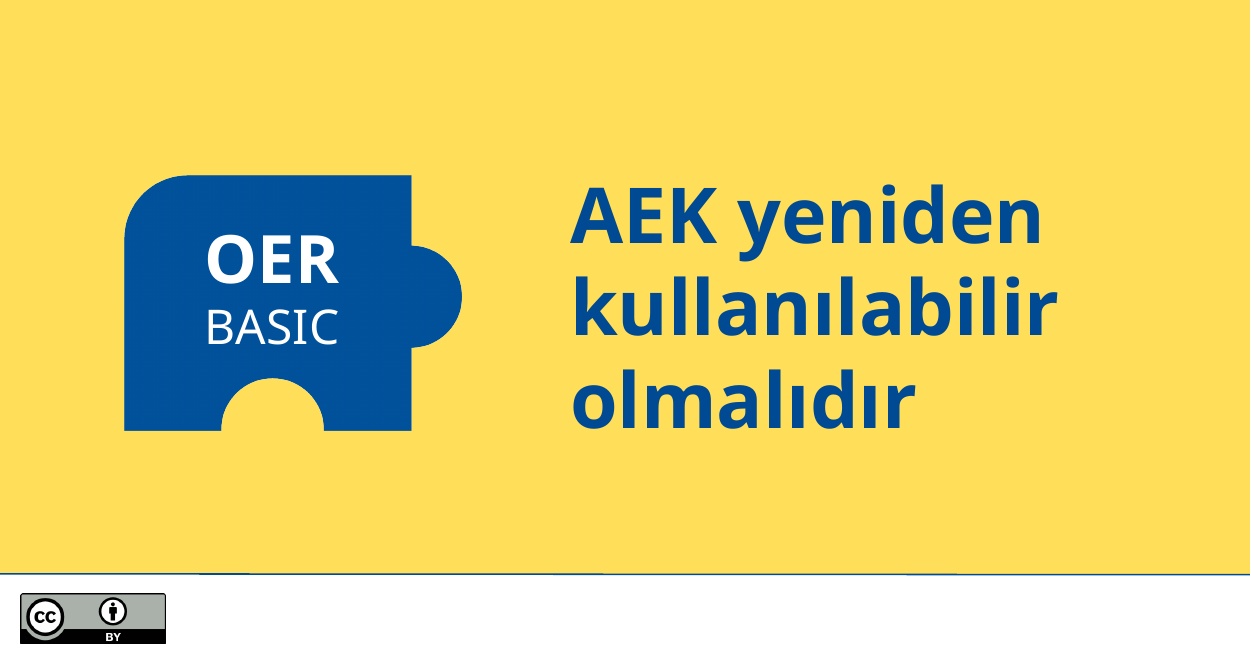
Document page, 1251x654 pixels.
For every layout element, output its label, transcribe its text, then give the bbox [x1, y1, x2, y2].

text_box OER BASIC [466, 202, 706, 370]
text_box [0, 582, 1250, 654]
text_box AEK yeniden kullanılabilir olmalıdır [557, 154, 1214, 456]
picture [124, 174, 462, 432]
picture [20, 592, 166, 645]
